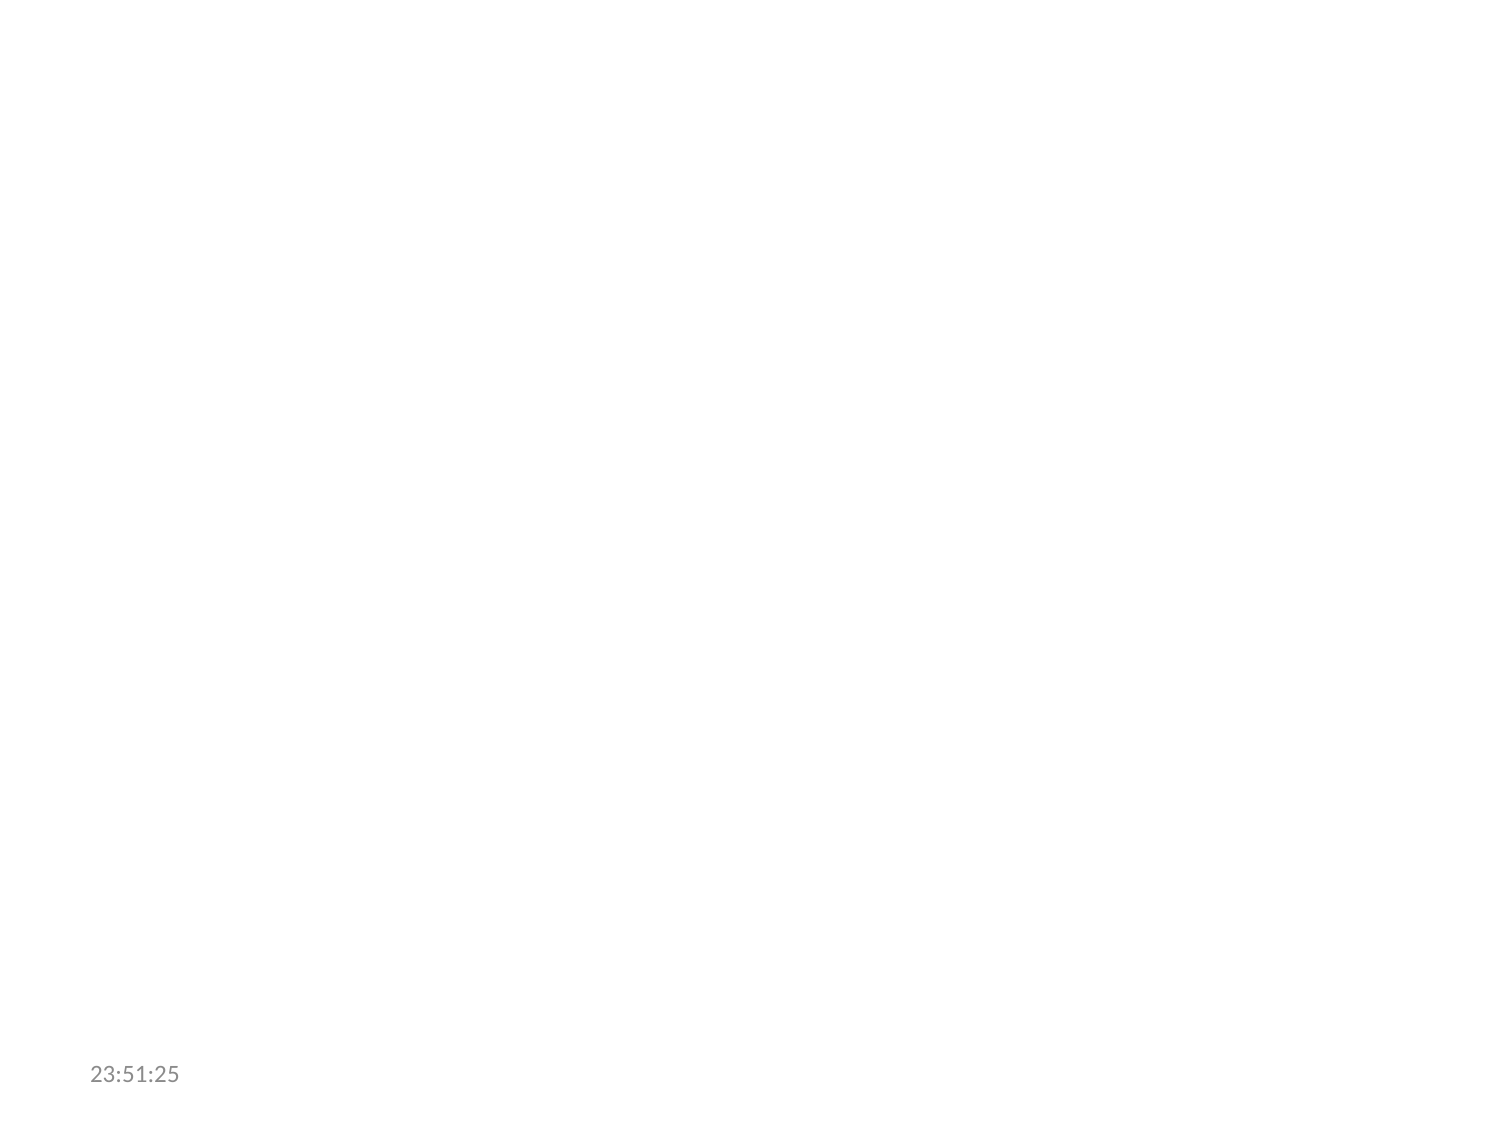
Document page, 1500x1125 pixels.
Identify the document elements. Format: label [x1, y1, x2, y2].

slide_number [75, 1042, 425, 1103]
